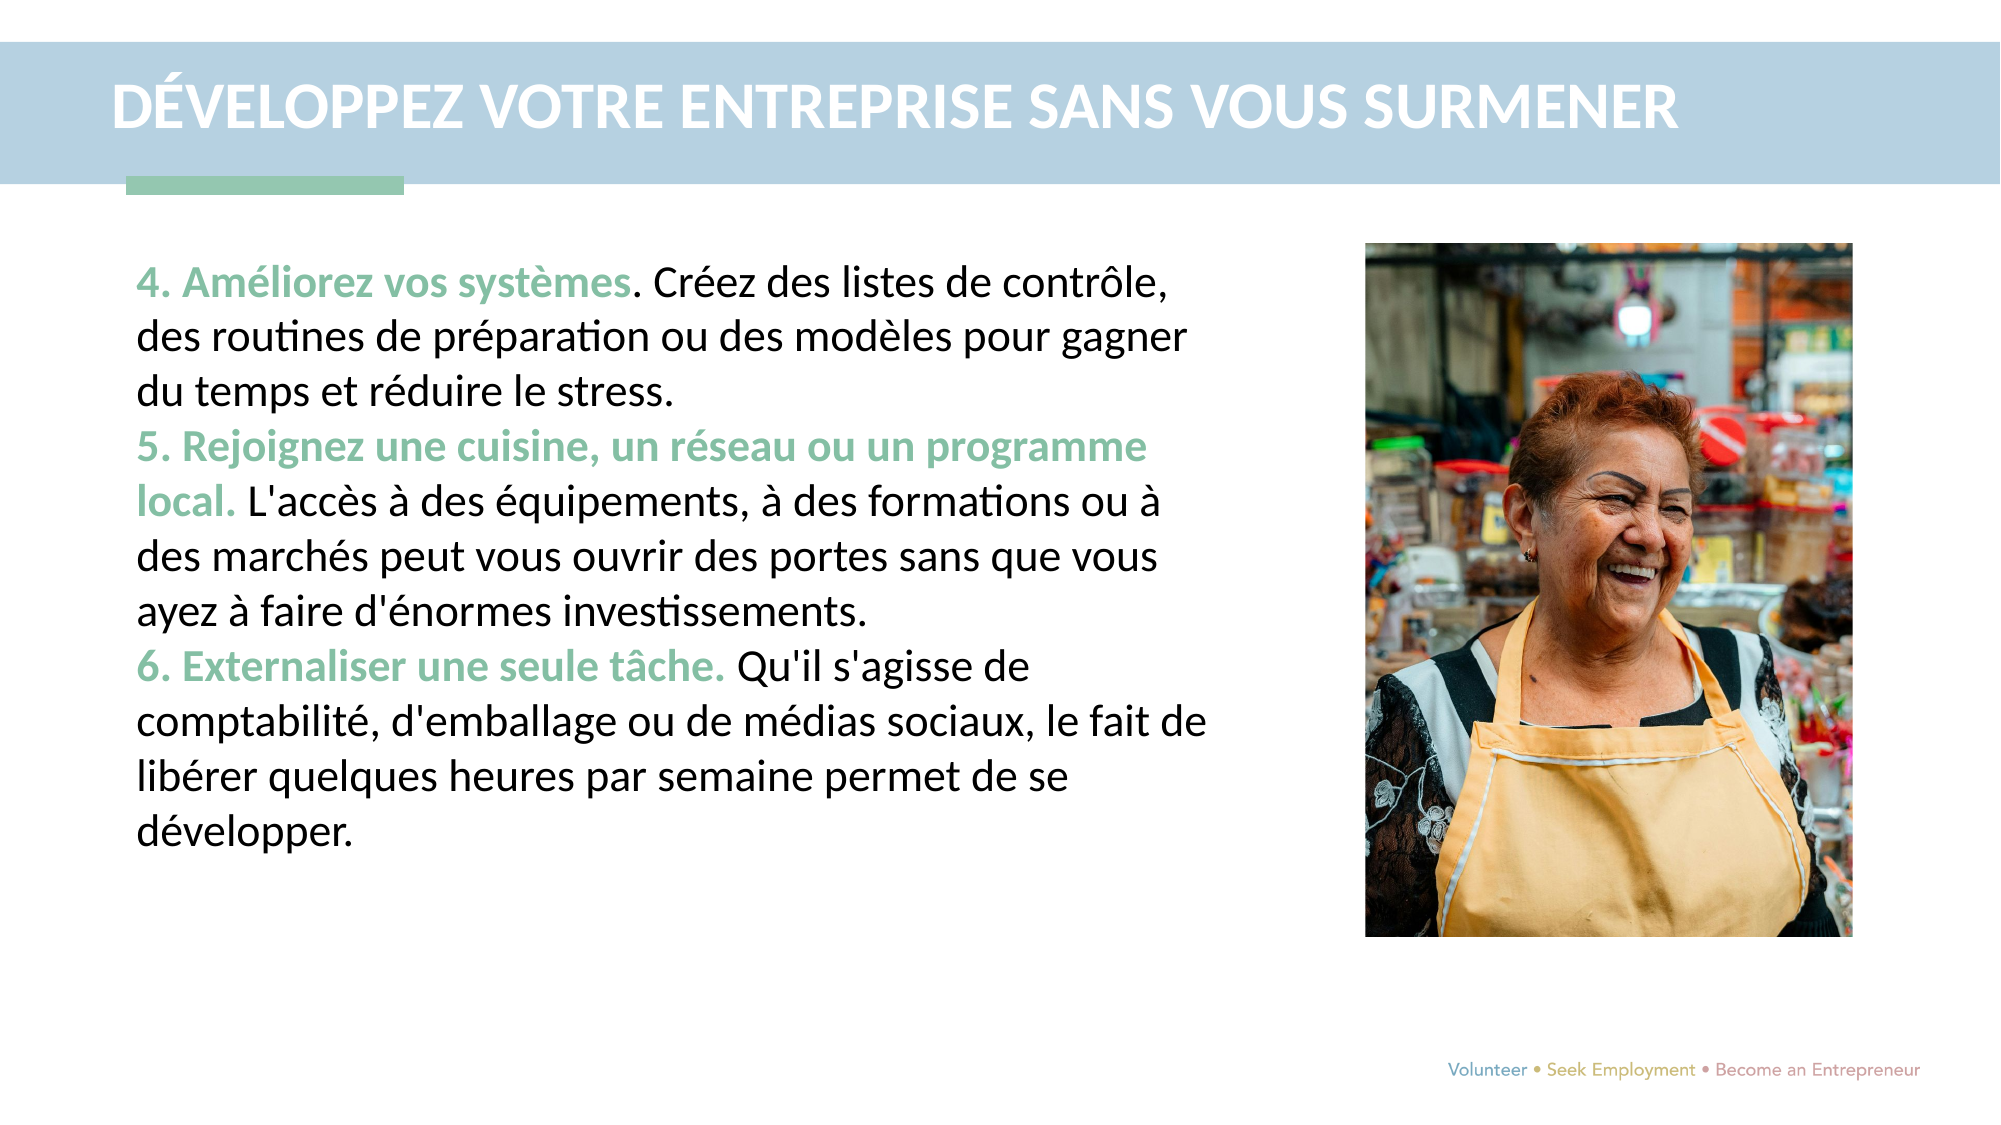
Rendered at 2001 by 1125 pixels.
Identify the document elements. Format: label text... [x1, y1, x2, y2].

text_box 4. Améliorez vos systèmes. Créez des listes de contrôle, des routines de préparation ou des modèles pour gagner du temps et réduire le stress. 5. Rejoignez une cuisine, un réseau ou un programme local. L'accès à des équipements, à des formations ou à des marchés peut vous ouvrir des portes sans que vous ayez à faire d'énormes investissements. 6. Externaliser une seule tâche. Qu'il s'agisse de comptabilité, d'emballage ou de médias sociaux, le fait de libérer quelques heures par semaine permet de se développer. [121, 243, 1241, 919]
list DÉVELOPPEZ VOTRE ENTREPRISE SANS VOUS SURMENER [96, 94, 1886, 213]
picture [1418, 1046, 1971, 1103]
text_box [95, 239, 1827, 785]
picture [1365, 243, 1853, 937]
